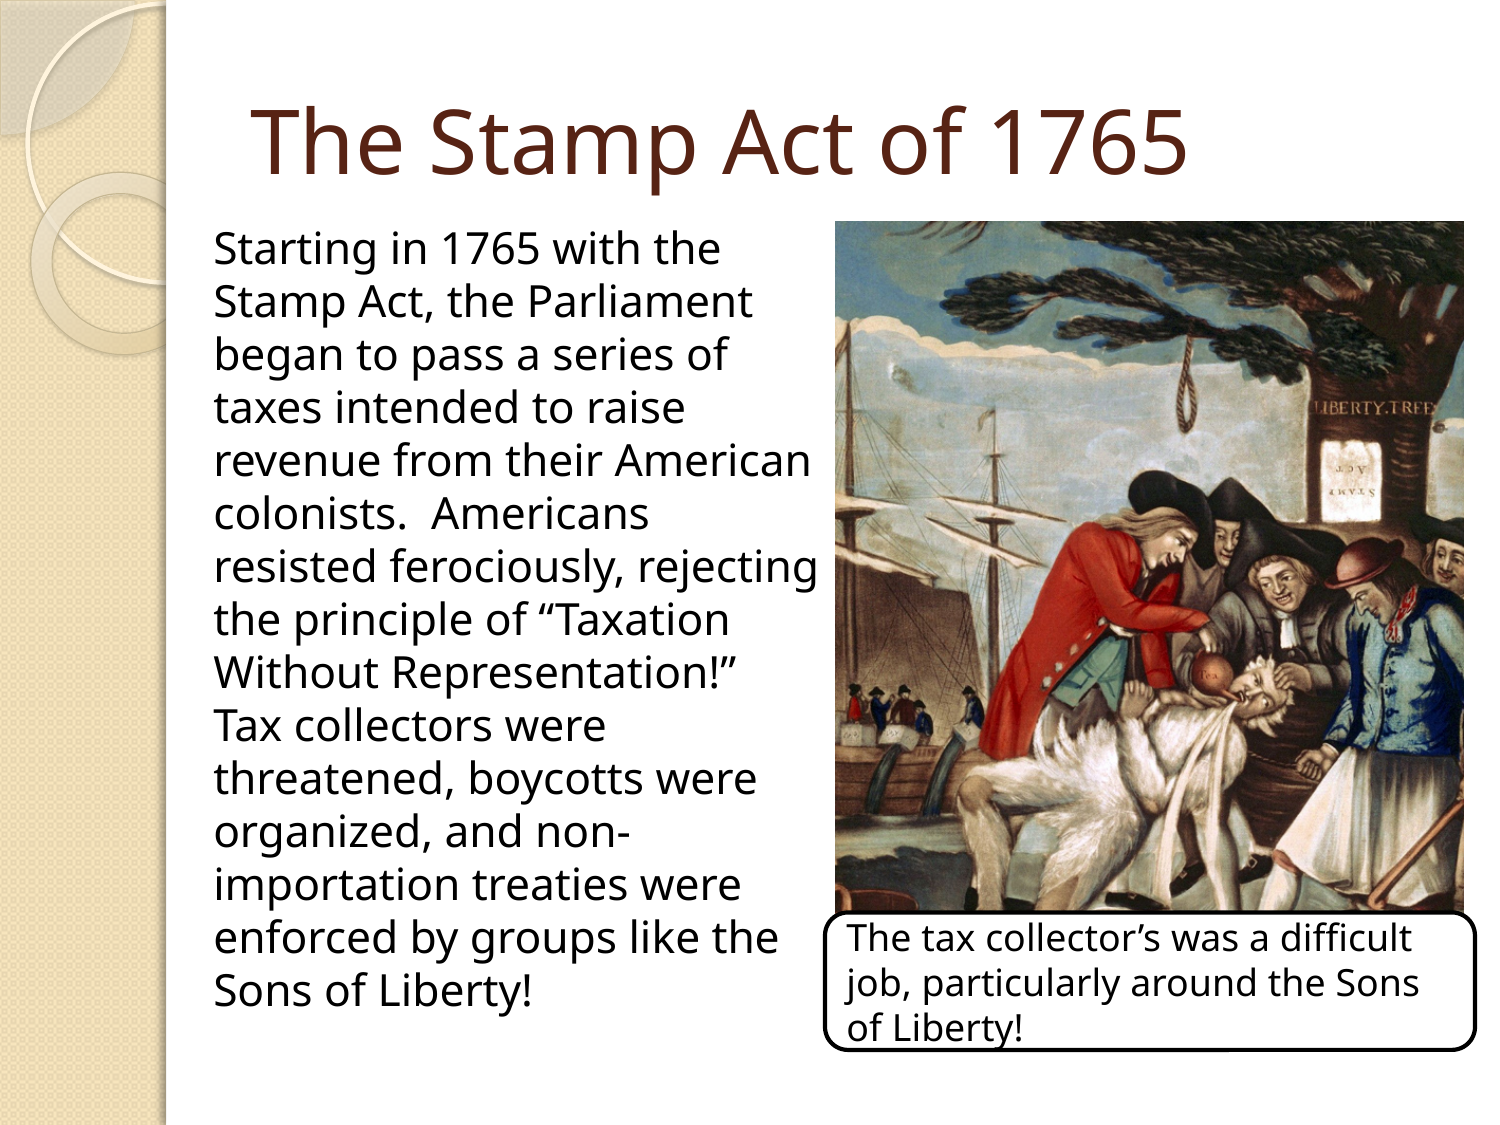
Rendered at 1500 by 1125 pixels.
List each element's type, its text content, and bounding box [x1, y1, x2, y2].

text_box The tax collector’s was a difficult job, particularly around the Sons of Liberty! [822, 920, 1478, 1053]
title The Stamp Act of 1765 [235, 45, 1466, 220]
list Starting in 1765 with the Stamp Act, the Parliament began to pass a series of taxes intended to raise revenue from their American colonists. Americans resisted ferociously, rejecting the principle of “Taxation Without Representation!” Tax collectors were threatened, boycotts were organized, and non-importation treaties were enforced by groups like the Sons of Liberty! [187, 212, 838, 1075]
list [835, 220, 1465, 982]
